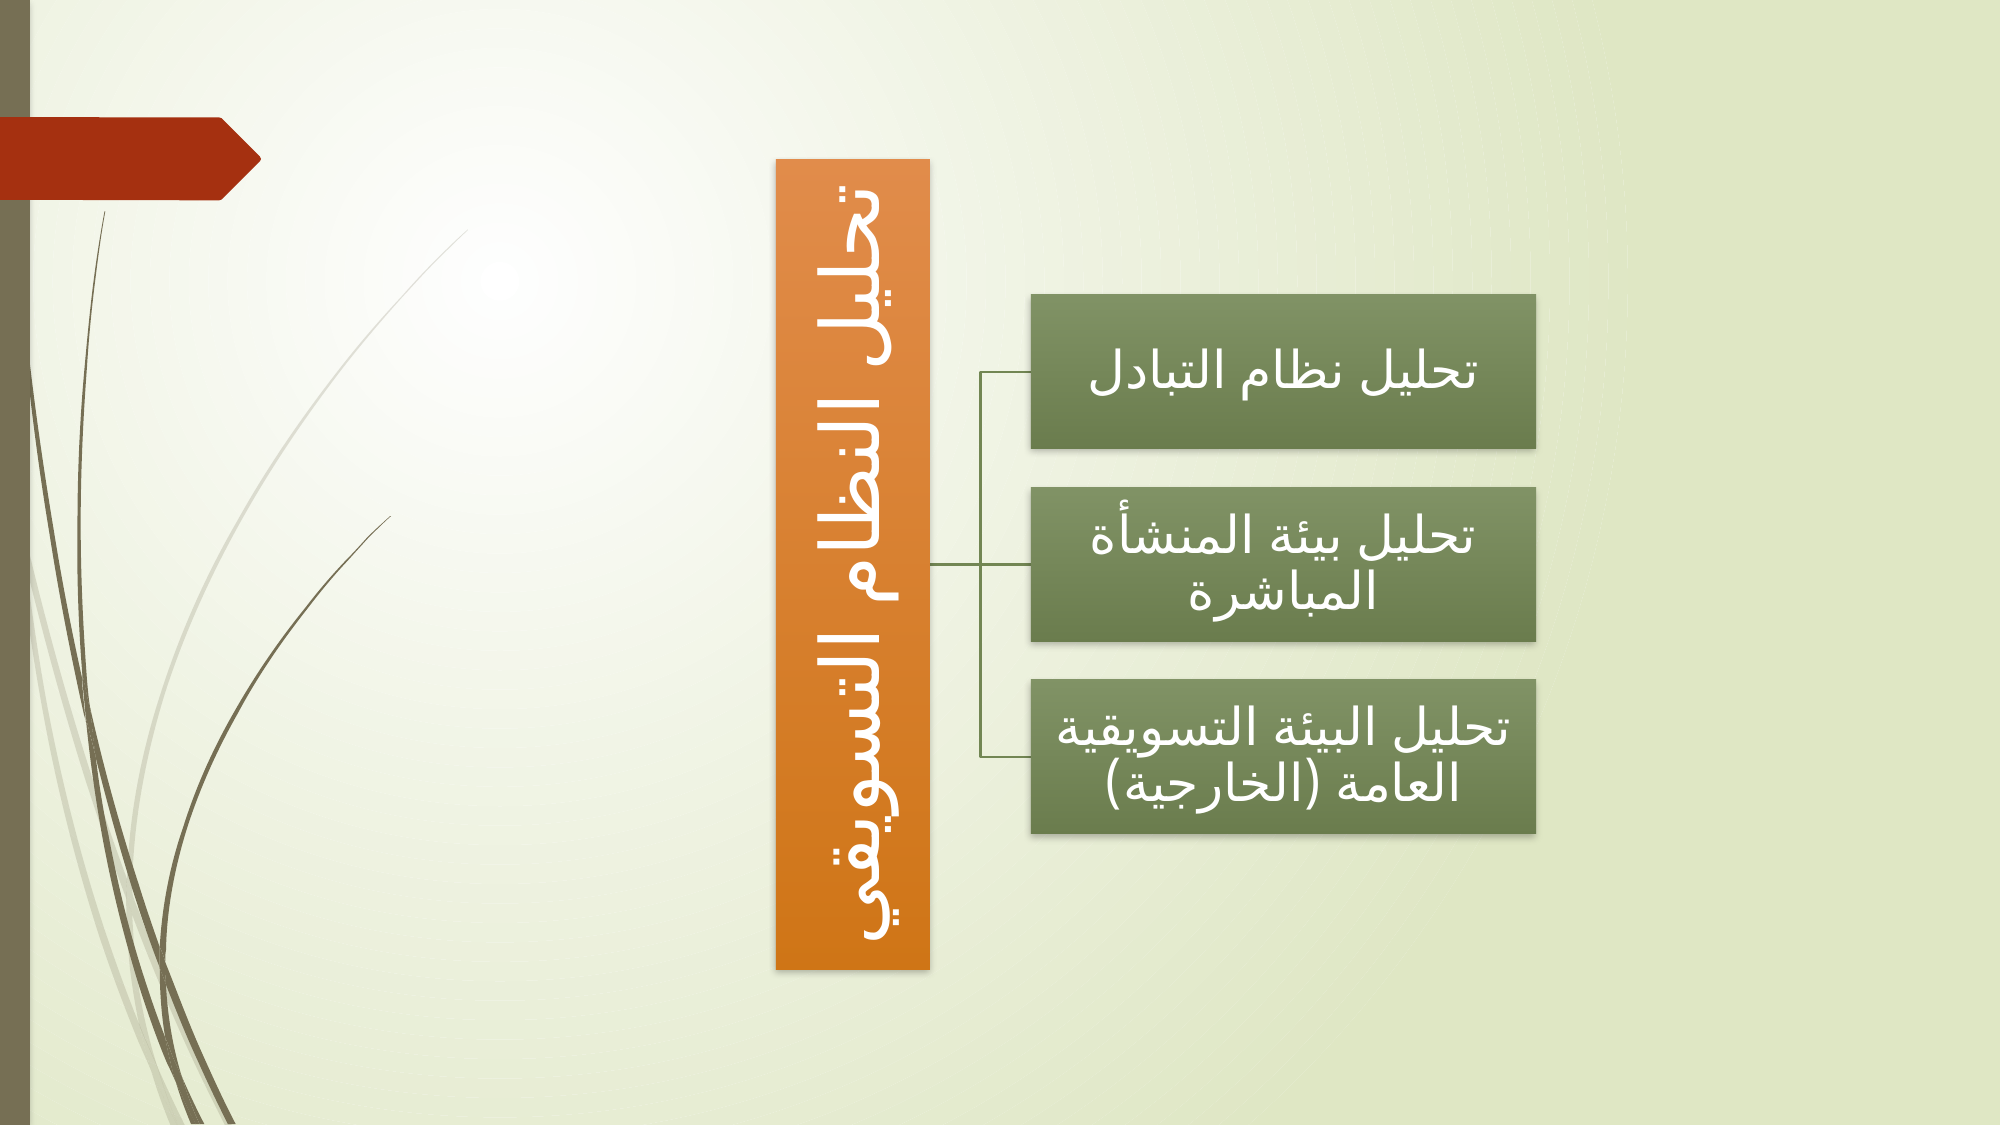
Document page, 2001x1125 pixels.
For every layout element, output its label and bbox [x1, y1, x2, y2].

list [424, 158, 1888, 970]
